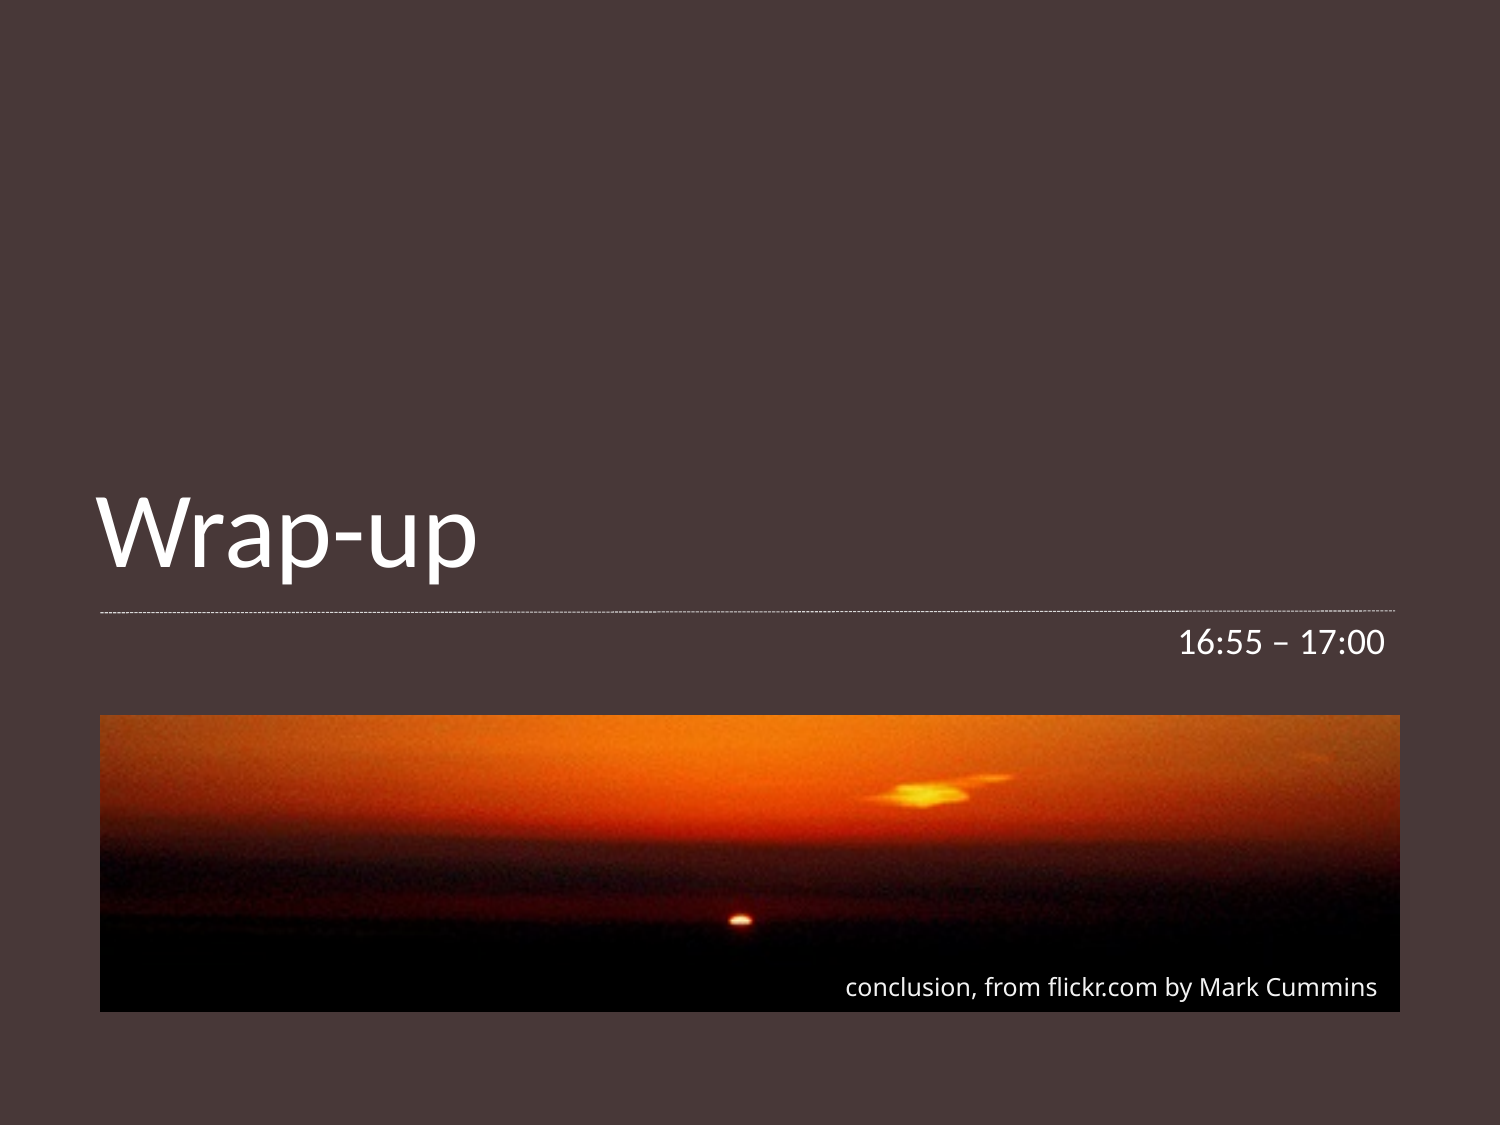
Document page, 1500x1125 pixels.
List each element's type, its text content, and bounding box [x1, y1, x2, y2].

title Wrap-up [80, 430, 1400, 597]
text_box 16:55 – 17:00 [930, 610, 1400, 657]
picture [100, 715, 1400, 1012]
